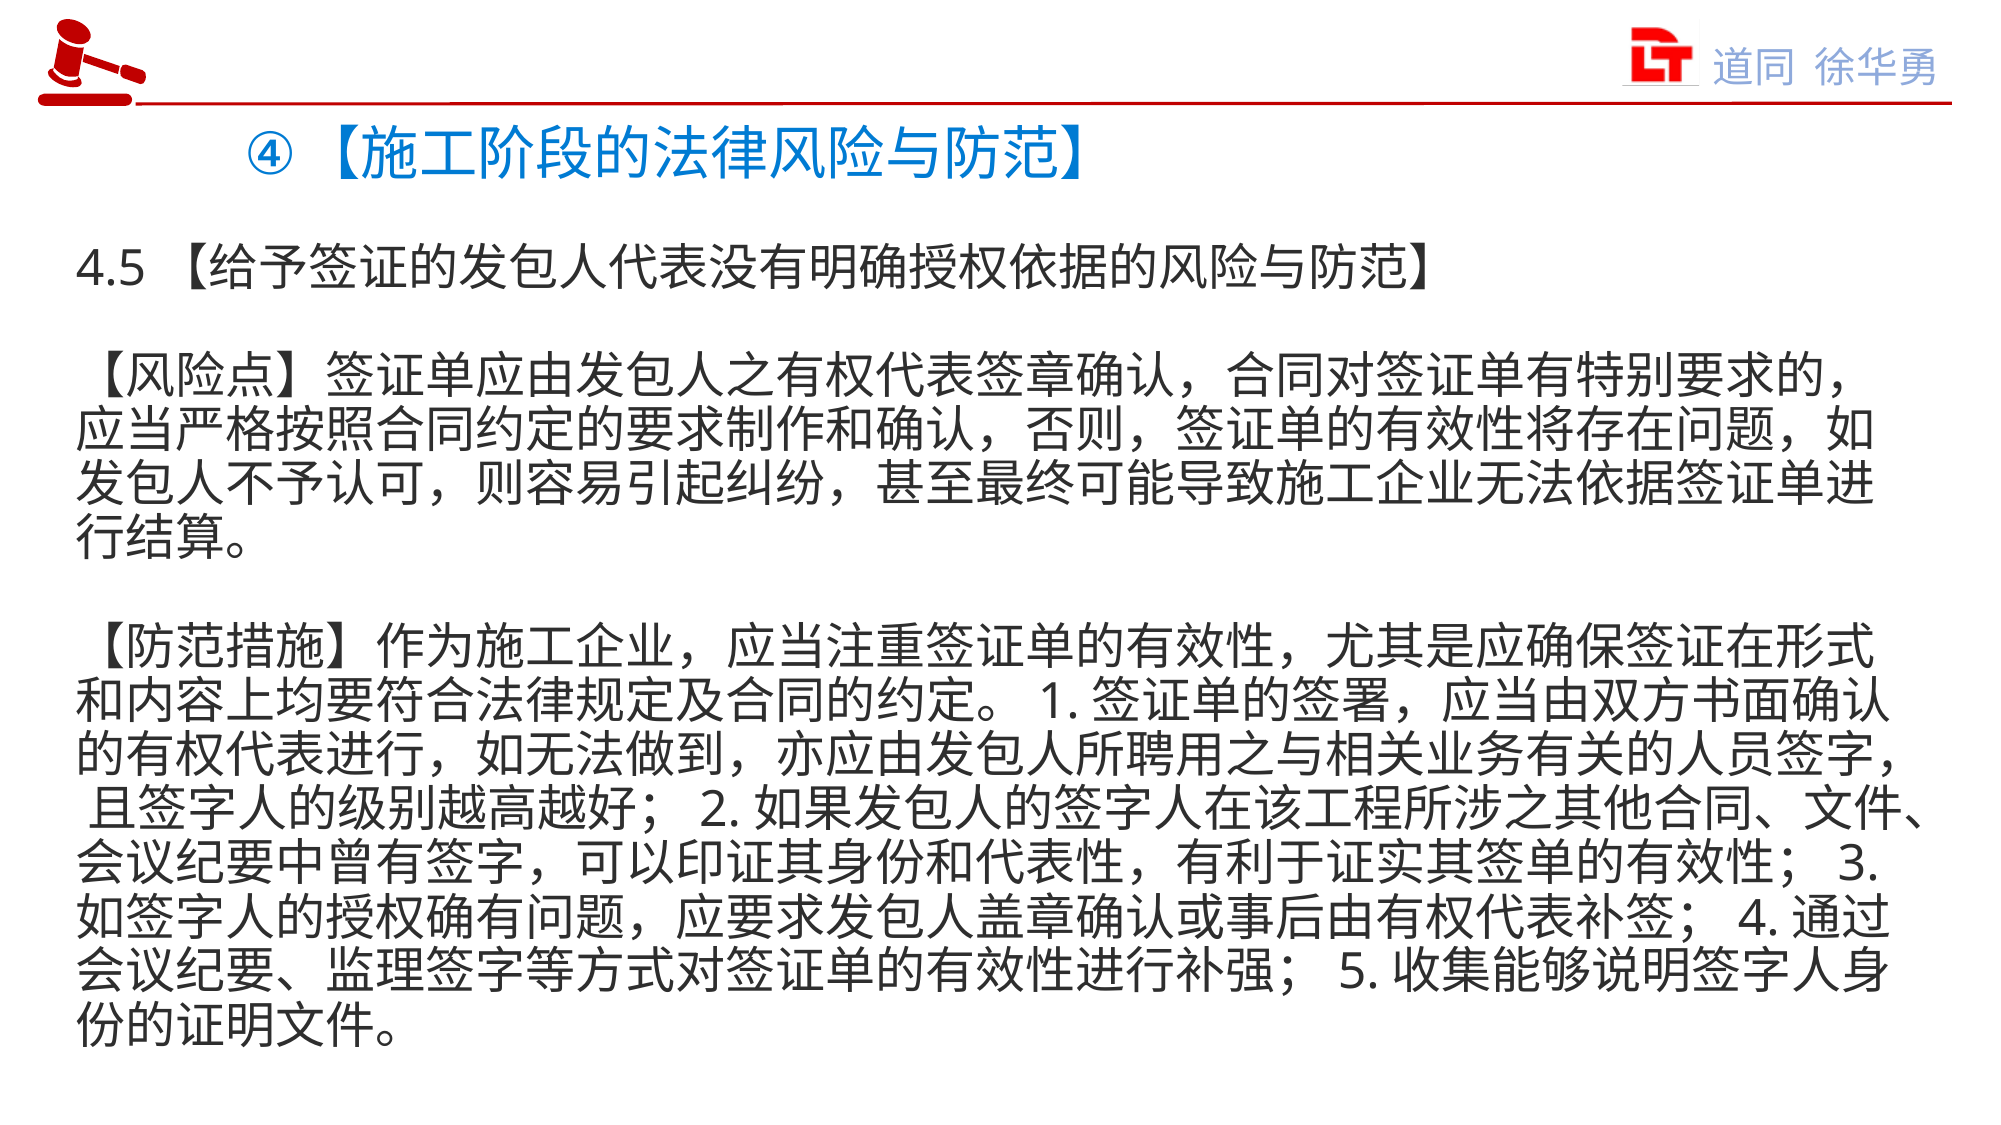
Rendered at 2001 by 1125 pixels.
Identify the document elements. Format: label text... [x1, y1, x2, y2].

text_box 【施工阶段的法律风险与防范】 4.5【给予签证的发包人代表没有明确授权依据的风险与防范】 【风险点】签证单应由发包人之有权代表签章确认，合同对签证单有特别要求的，应当严格按照合同约定的要求制作和确认，否则，签证单的有效性将存在问题，如发包人不予认可，则容易引起纠纷，甚至最终可能导致施工企业无法依据签证单进行结算。 【防范措施】作为施工企业，应当注重签证单的有效性，尤其是应确保签证在形式和内容上均要符合法律规定及合同的约定。1.签证单的签署，应当由双方书面确认的有权代表进行，如无法做到，亦应由发包人所聘用之与相关业务有关的人员签字， 且签字人的级别越高越好；2.如果发包人的签字人在该工程所涉之其他合同、文件、会议纪要中曾有签字，可以印证其身份和代表性，有利于证实其签单的有效性；3.如签字人的授权确有问题，应要求发包人盖章确认或事后由有权代表补签；4.通过会议纪要、监理签字等方式对签证单的有效性进行补强；5.收集能够说明签字人身份的证明文件。 [61, 125, 1939, 1061]
picture [1622, 19, 1699, 97]
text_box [37, 17, 1954, 106]
